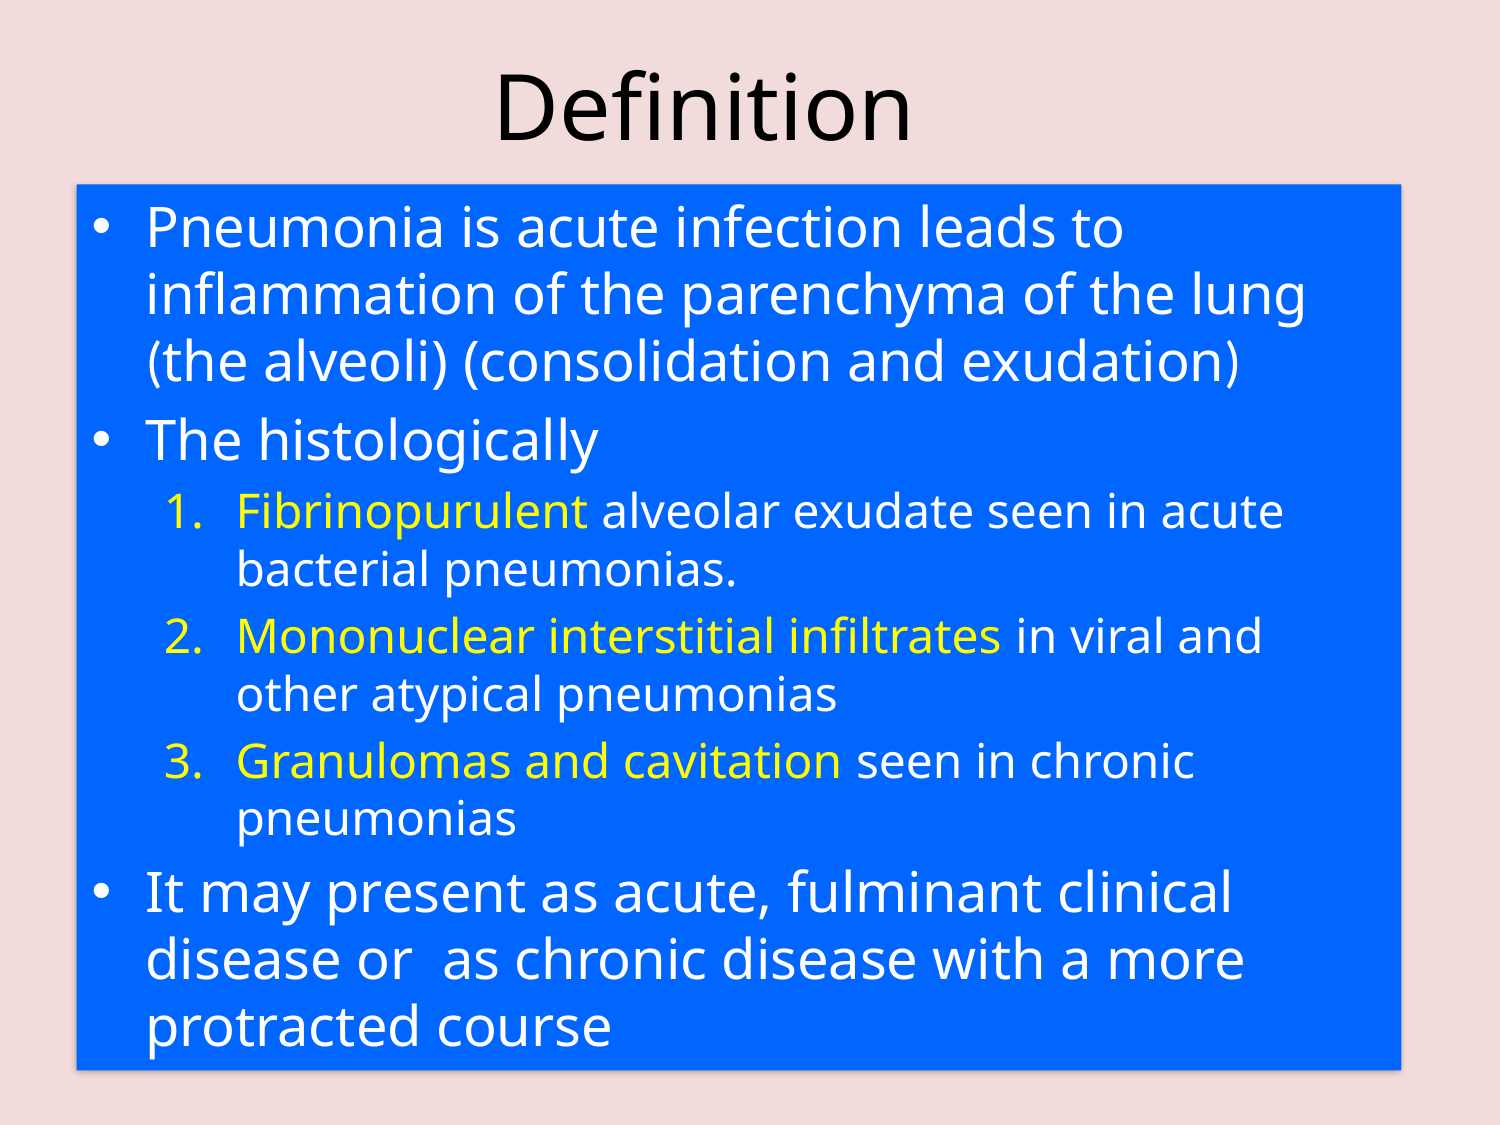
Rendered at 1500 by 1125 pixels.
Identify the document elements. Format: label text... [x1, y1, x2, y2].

list Pneumonia is acute infection leads to inflammation of the parenchyma of the lung (the alveoli) (consolidation and exudation) The histologically Fibrinopurulent alveolar exudate seen in acute bacterial pneumonias. Mononuclear interstitial infiltrates in viral and other atypical pneumonias Granulomas and cavitation seen in chronic pneumonias It may present as acute, fulminant clinical disease or as chronic disease with a more protracted course [76, 184, 1402, 1071]
title Definition [431, 30, 998, 176]
